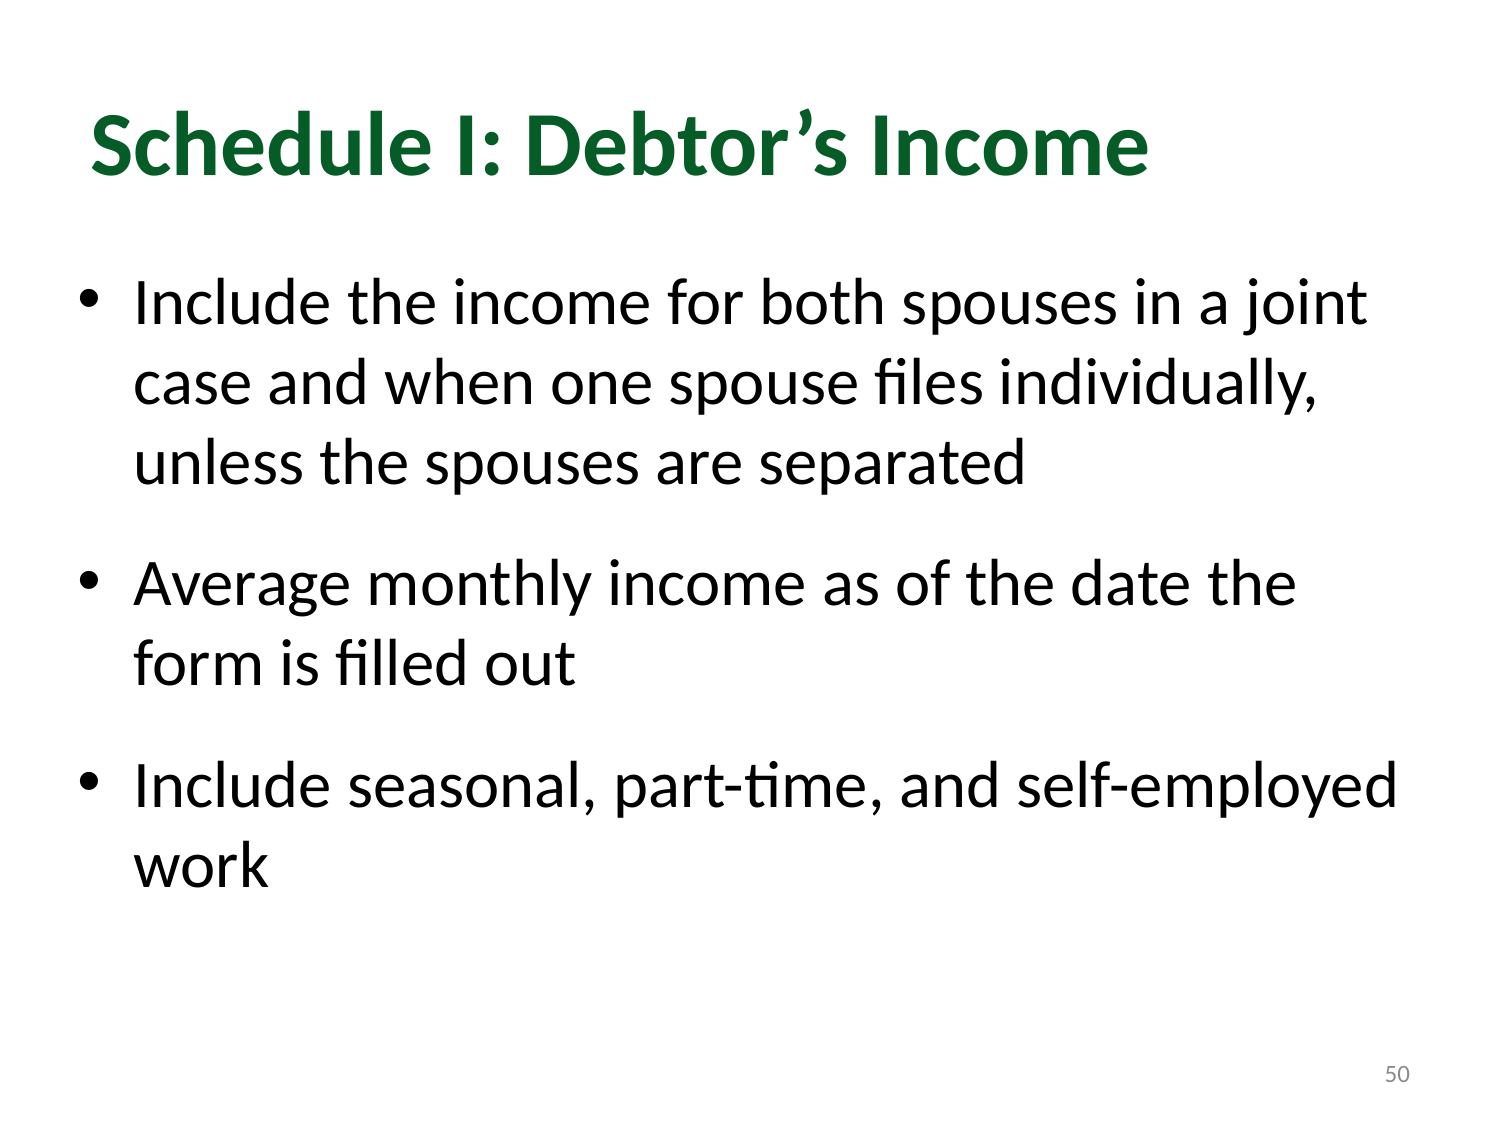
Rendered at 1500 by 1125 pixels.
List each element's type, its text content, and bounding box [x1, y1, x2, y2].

title Schedule I: Debtor’s Income [75, 45, 1425, 233]
list Include the income for both spouses in a joint case and when one spouse files individually, unless the spouses are separated Average monthly income as of the date the form is filled out Include seasonal, part-time, and self-employed work [62, 249, 1425, 1005]
slide_number 50 [1074, 1042, 1425, 1103]
